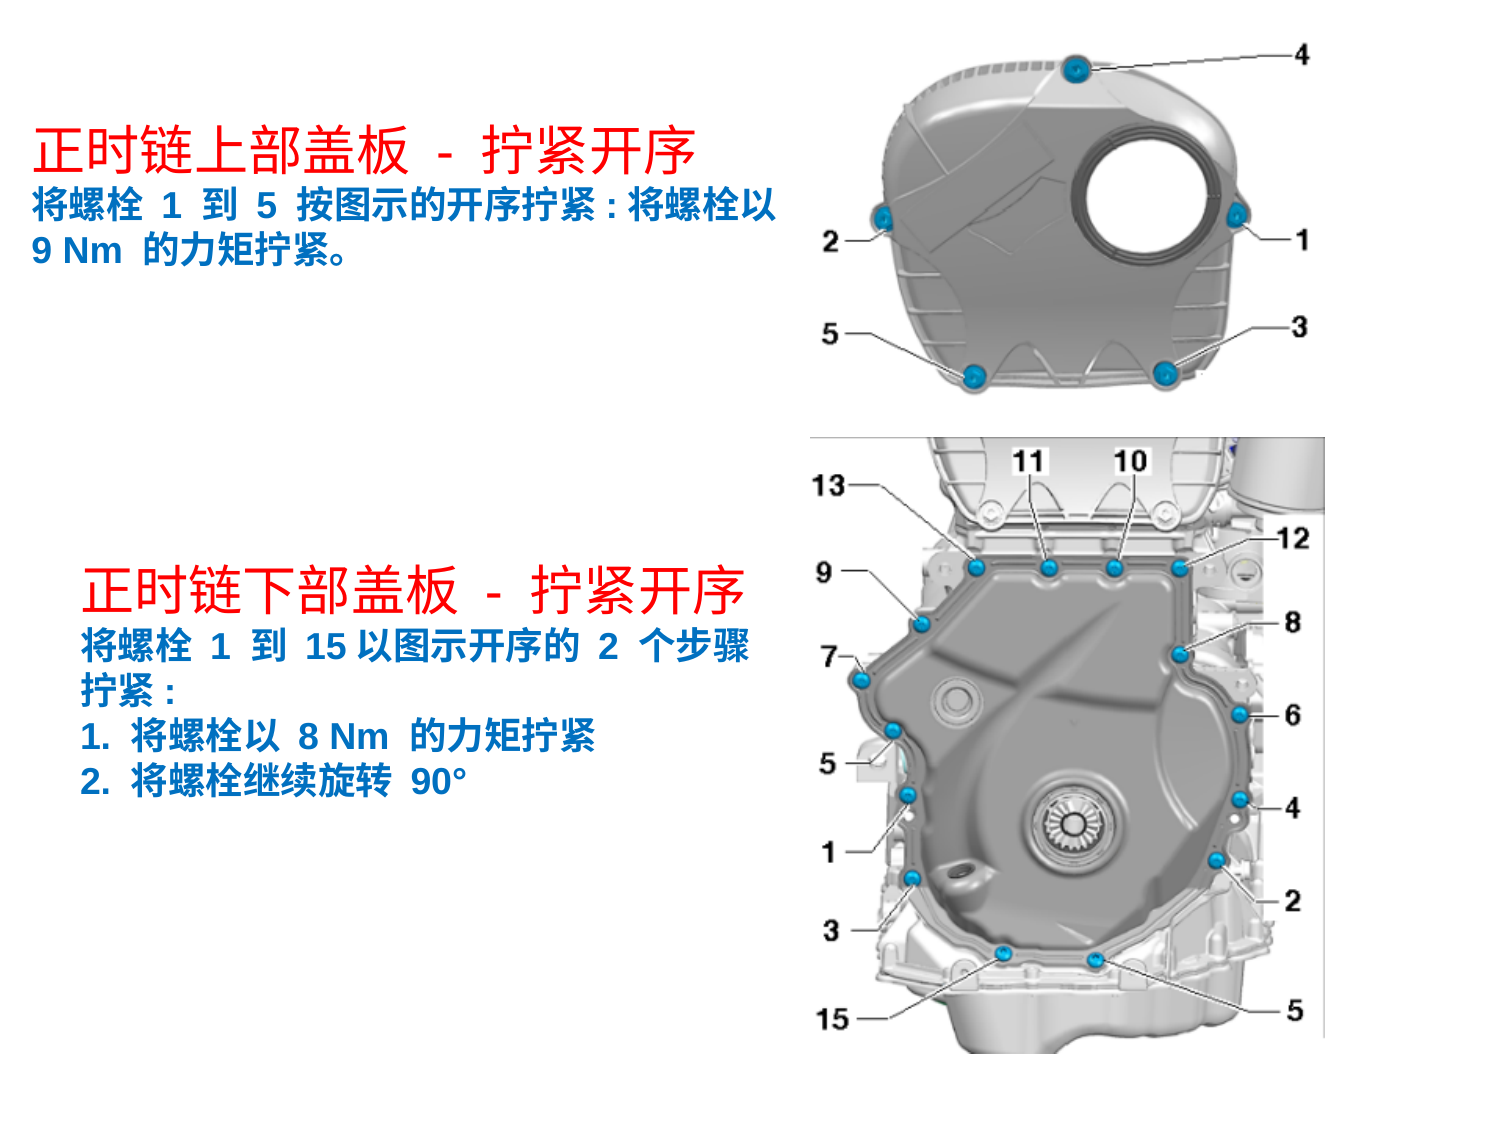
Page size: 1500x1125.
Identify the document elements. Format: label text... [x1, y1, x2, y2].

picture [818, 32, 1325, 408]
text_box 正时链下部盖板 - 拧紧开序 将螺栓 1 到 15以图示开序的 2 个步骤拧紧: 1. 将螺栓以 8 Nm 的力矩拧紧 2. 将螺栓继续旋转 90° [65, 549, 774, 809]
picture [810, 437, 1325, 1054]
text_box 正时链上部盖板 - 拧紧开序 将螺栓 1 到 5 按图示的开序拧紧:将螺栓以 9 Nm 的力矩拧紧。 [16, 108, 813, 279]
